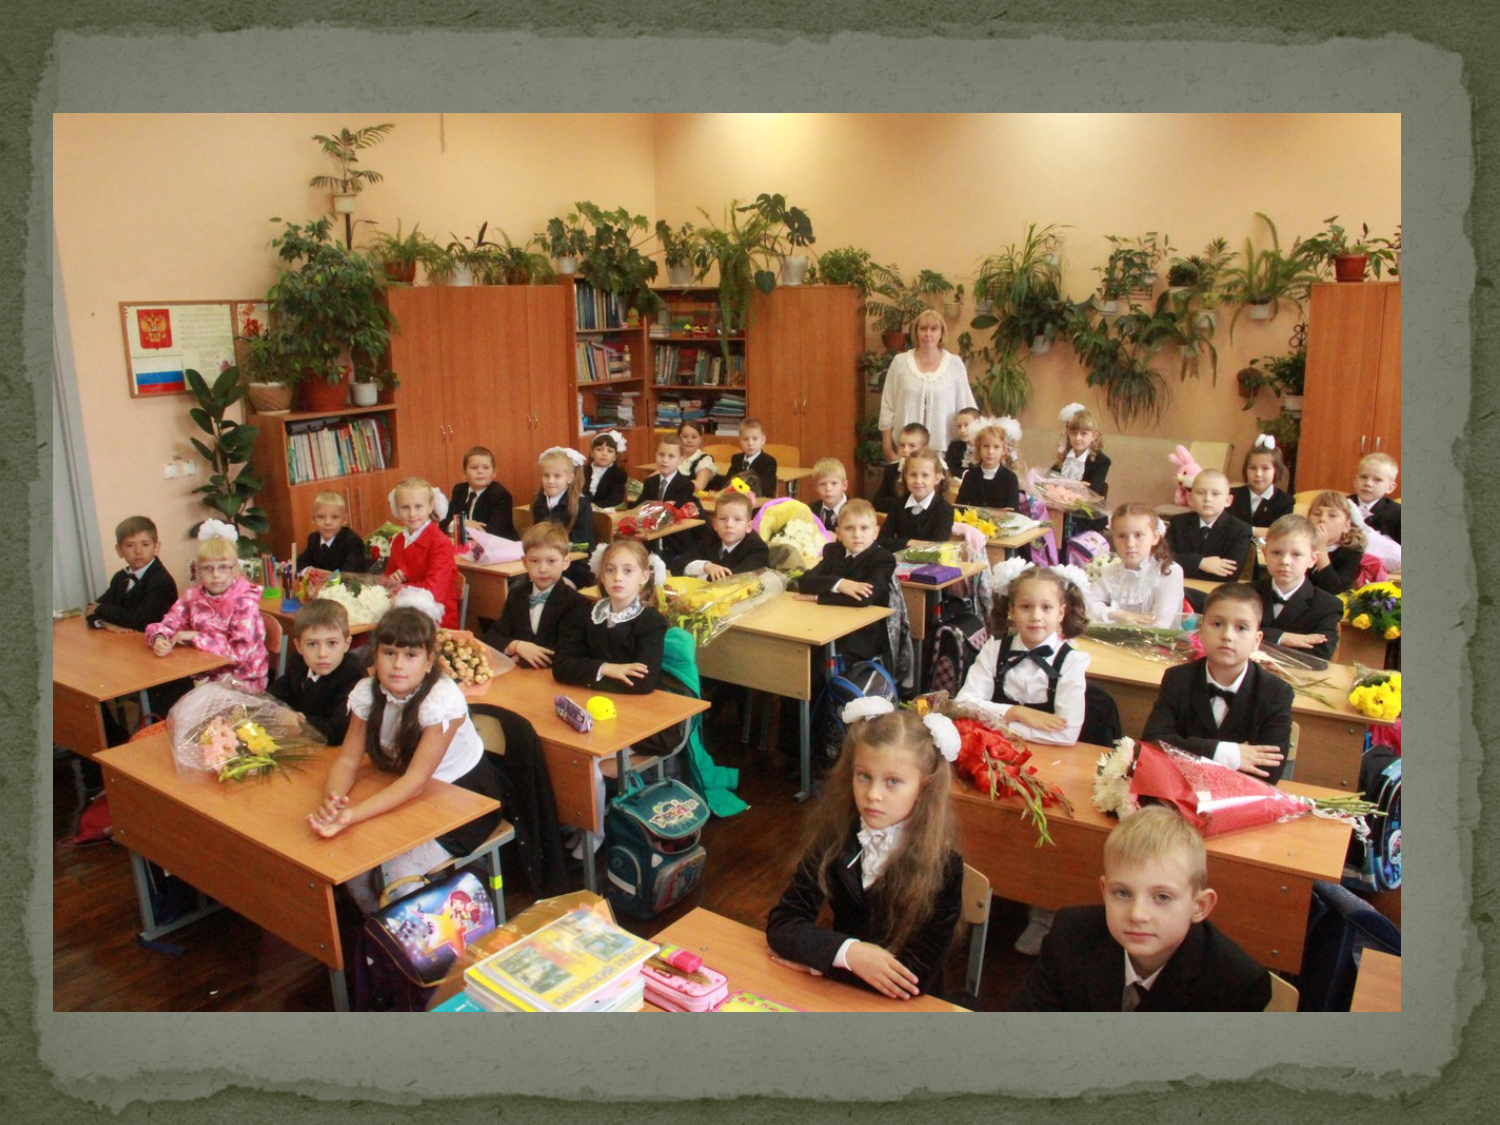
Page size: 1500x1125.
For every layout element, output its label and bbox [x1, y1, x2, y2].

picture [53, 113, 1401, 1012]
